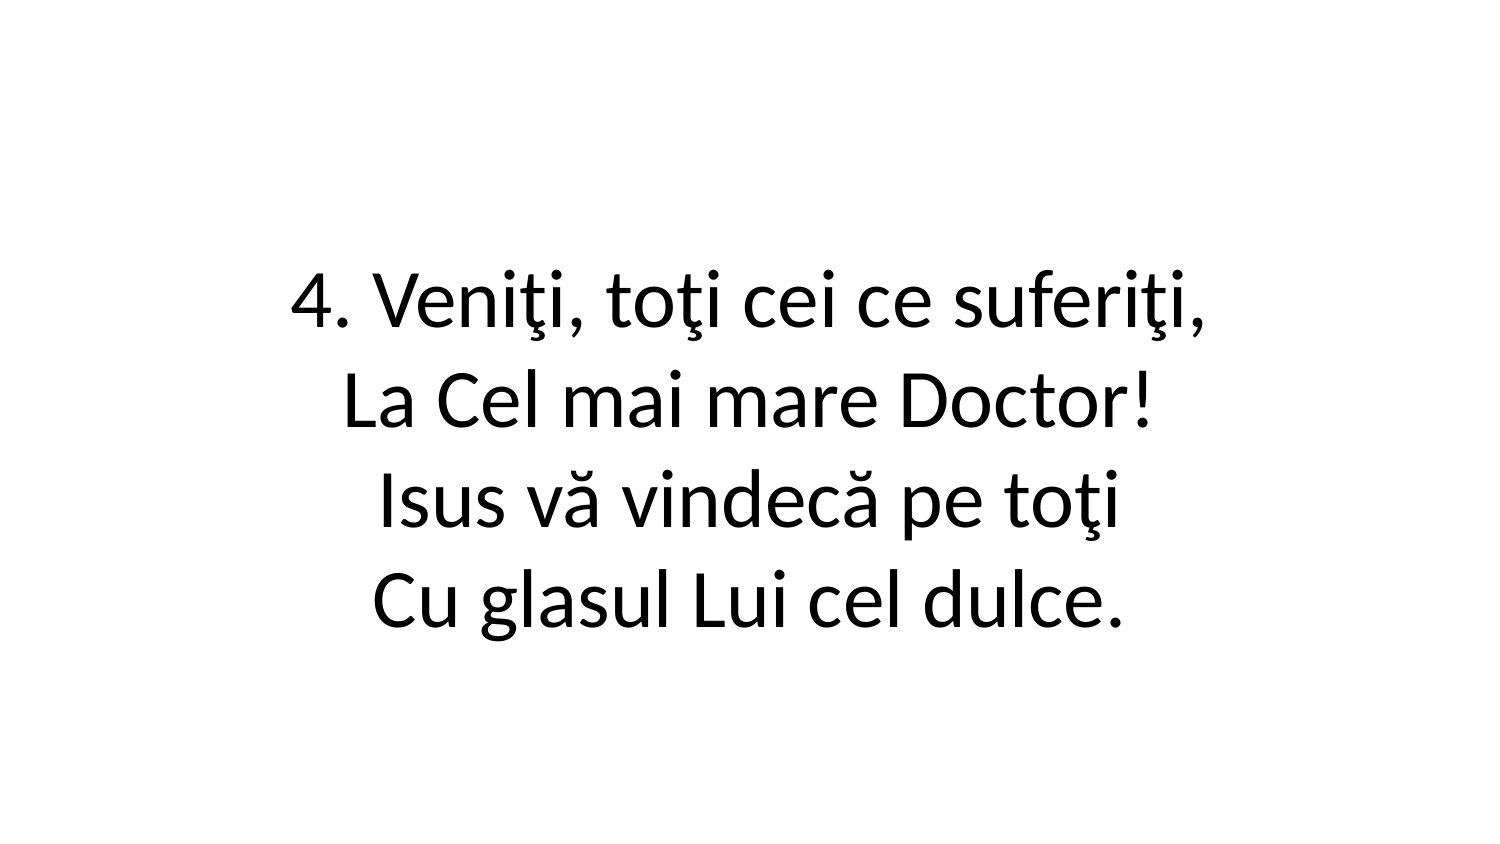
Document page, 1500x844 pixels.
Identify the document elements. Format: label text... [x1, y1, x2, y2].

text_box 4. Veniţi, toţi cei ce suferiţi, La Cel mai mare Doctor! Isus vă vindecă pe toţi Cu glasul Lui cel dulce. [275, 192, 1225, 652]
